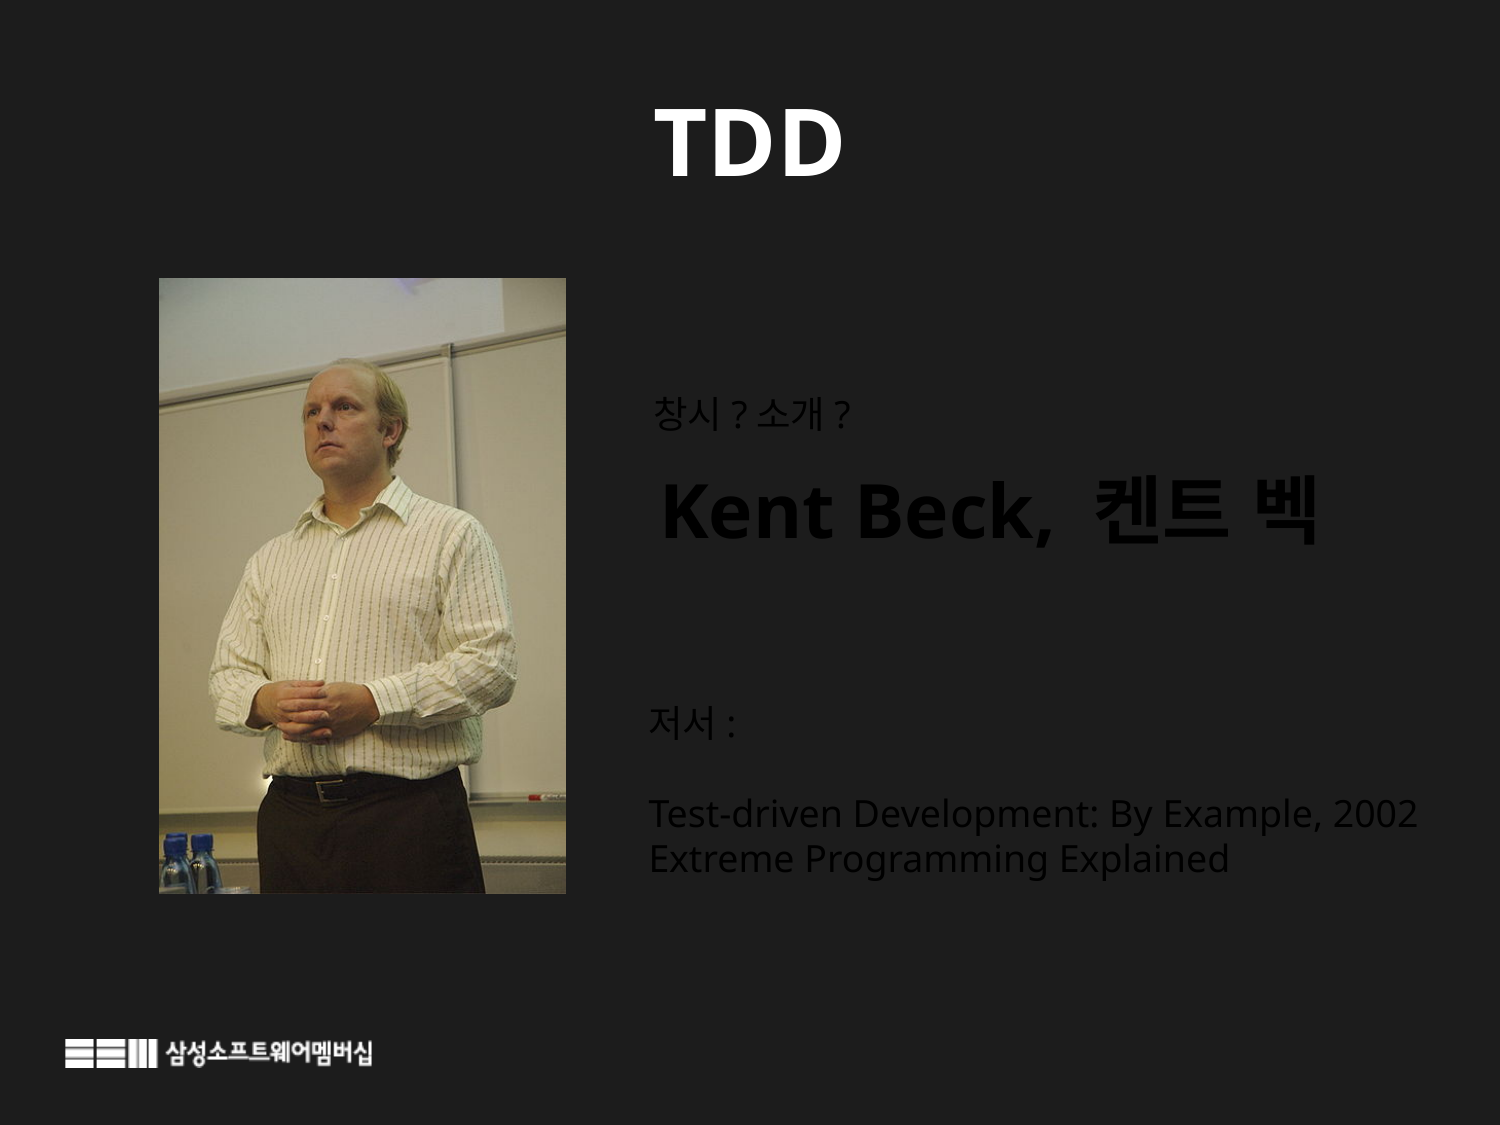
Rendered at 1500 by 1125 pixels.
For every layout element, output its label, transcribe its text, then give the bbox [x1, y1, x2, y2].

title TDD [75, 45, 1425, 233]
picture [64, 1039, 375, 1068]
text_box Kent Beck, 켄트 벡 [644, 456, 1337, 562]
text_box 창시?소개? [638, 383, 866, 444]
text_box 저서: Test-driven Development: By Example, 2002 Extreme Programming Explained [633, 692, 1434, 888]
picture [159, 278, 566, 894]
